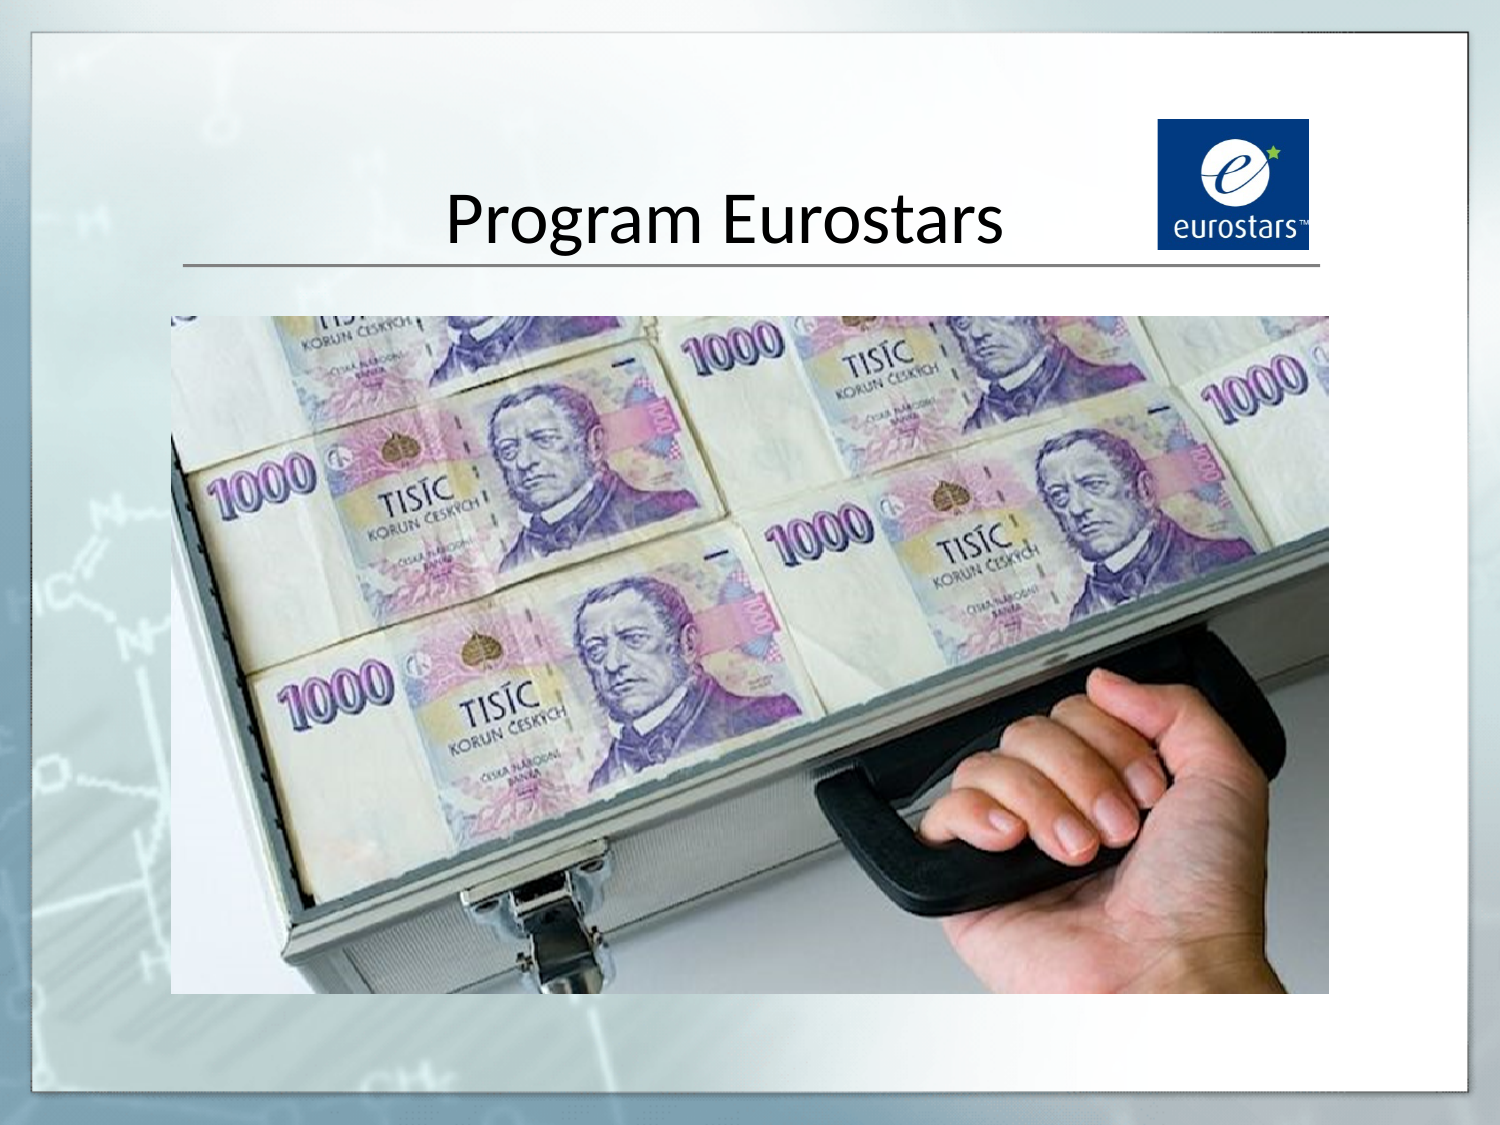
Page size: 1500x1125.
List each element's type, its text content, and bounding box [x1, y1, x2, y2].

text_box Program Eurostars [431, 160, 1046, 266]
picture [0, 0, 1500, 1125]
